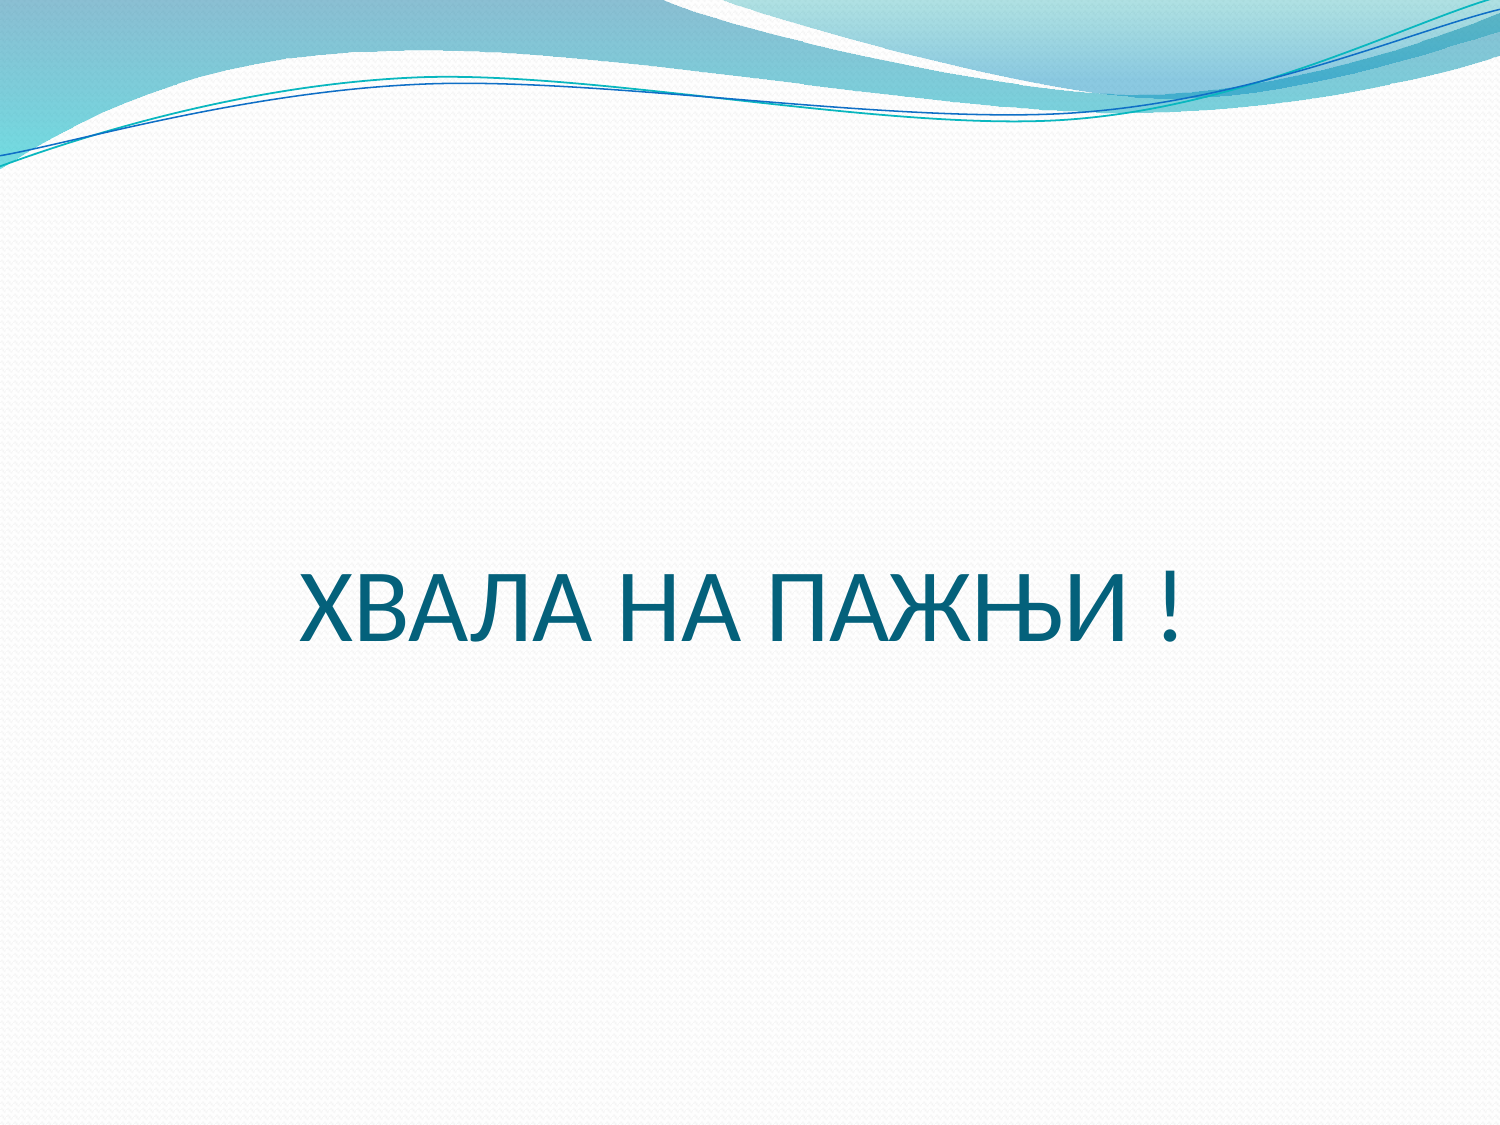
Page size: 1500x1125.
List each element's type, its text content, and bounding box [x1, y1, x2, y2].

title ХВАЛА НА ПАЖЊИ ! [62, 425, 1425, 663]
